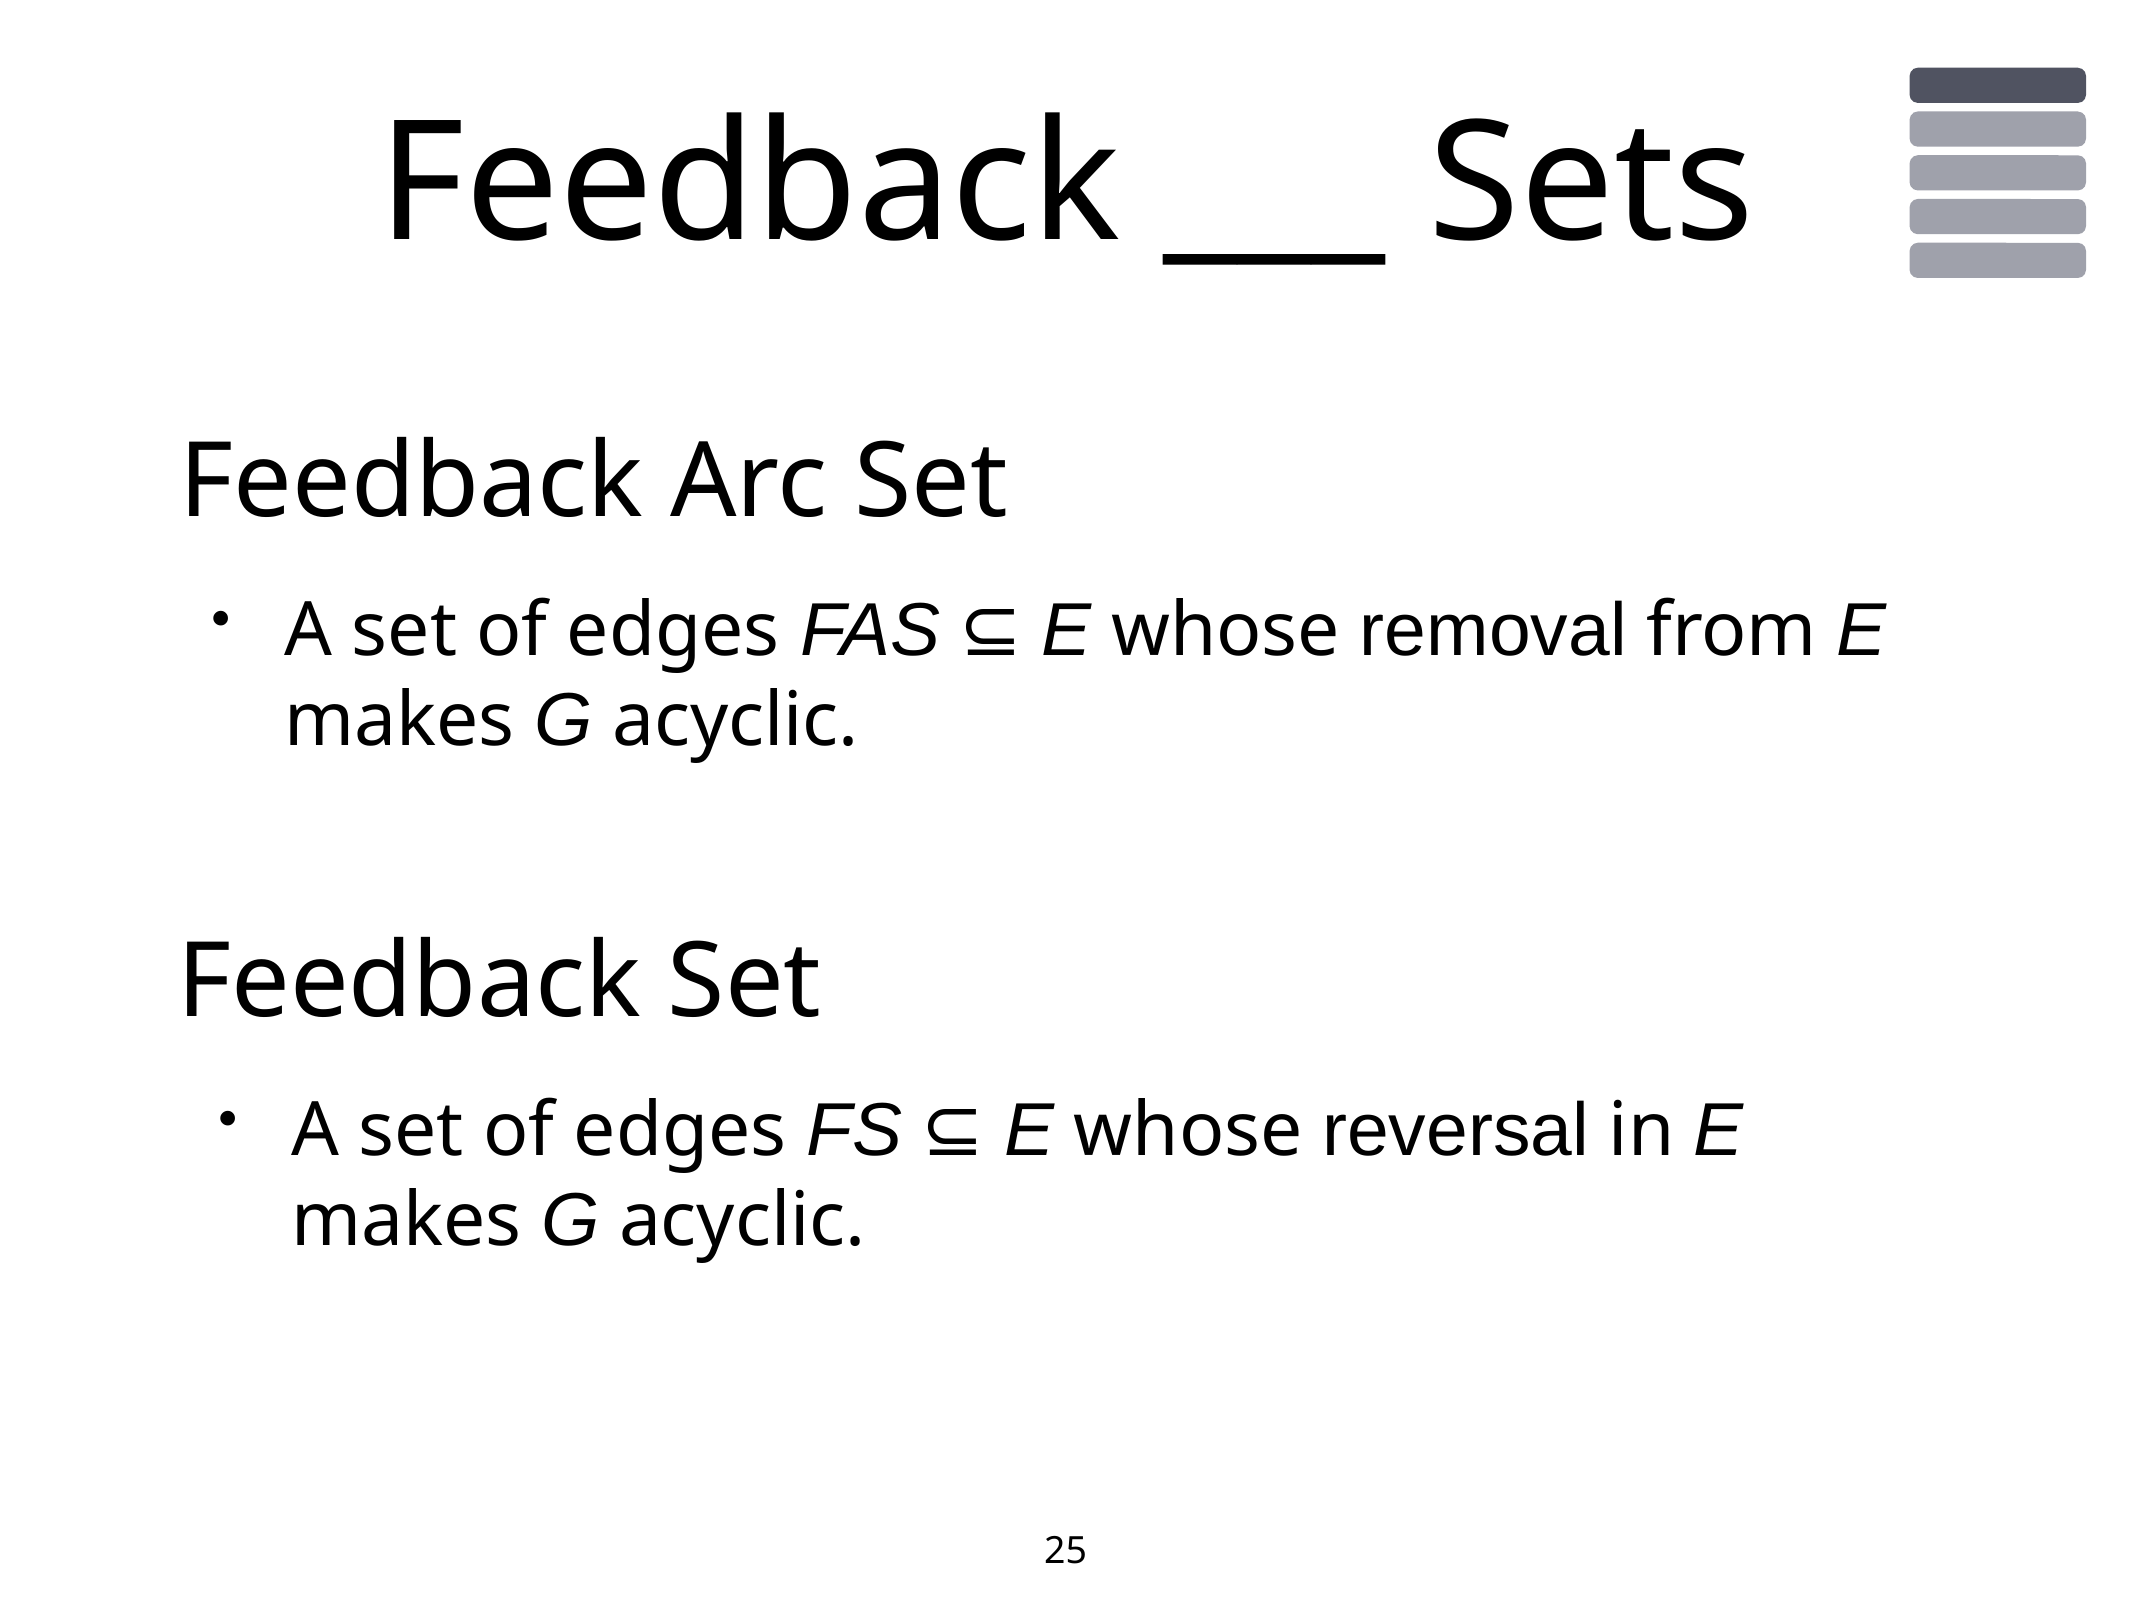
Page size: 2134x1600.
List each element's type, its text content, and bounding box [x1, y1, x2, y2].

slide_number 25 [1034, 1517, 1097, 1581]
text_box Feedback Set [169, 904, 831, 1046]
text_box A set of edges FS ⊆ E whose reversal in E makes G acyclic. [210, 1071, 1753, 1269]
text_box Feedback Arc Set [171, 404, 1018, 546]
text_box A set of edges FAS ⊆ E whose removal from E makes G acyclic. [203, 571, 1896, 769]
title Feedback ___ Sets [155, 0, 1978, 351]
